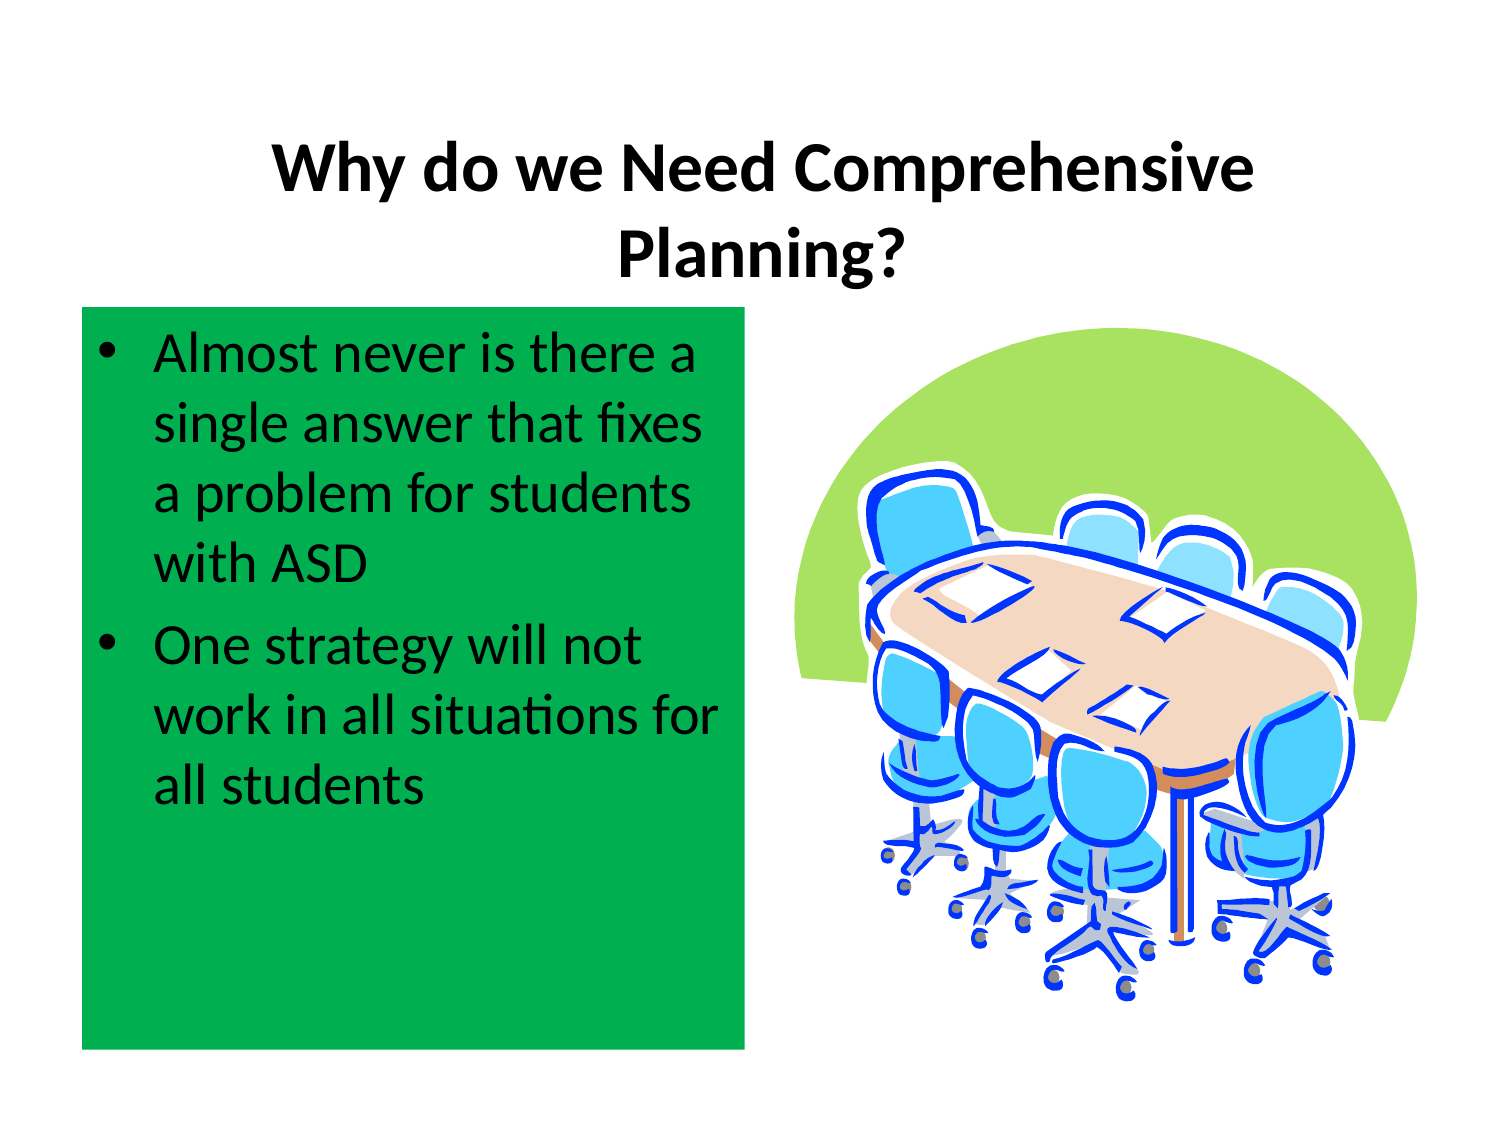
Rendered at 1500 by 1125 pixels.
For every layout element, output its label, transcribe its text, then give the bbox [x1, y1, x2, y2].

title Why do we Need Comprehensive Planning? [150, 112, 1377, 300]
picture [792, 324, 1418, 1013]
list Almost never is there a single answer that fixes a problem for students with ASD One strategy will not work in all situations for all students [82, 307, 745, 1050]
